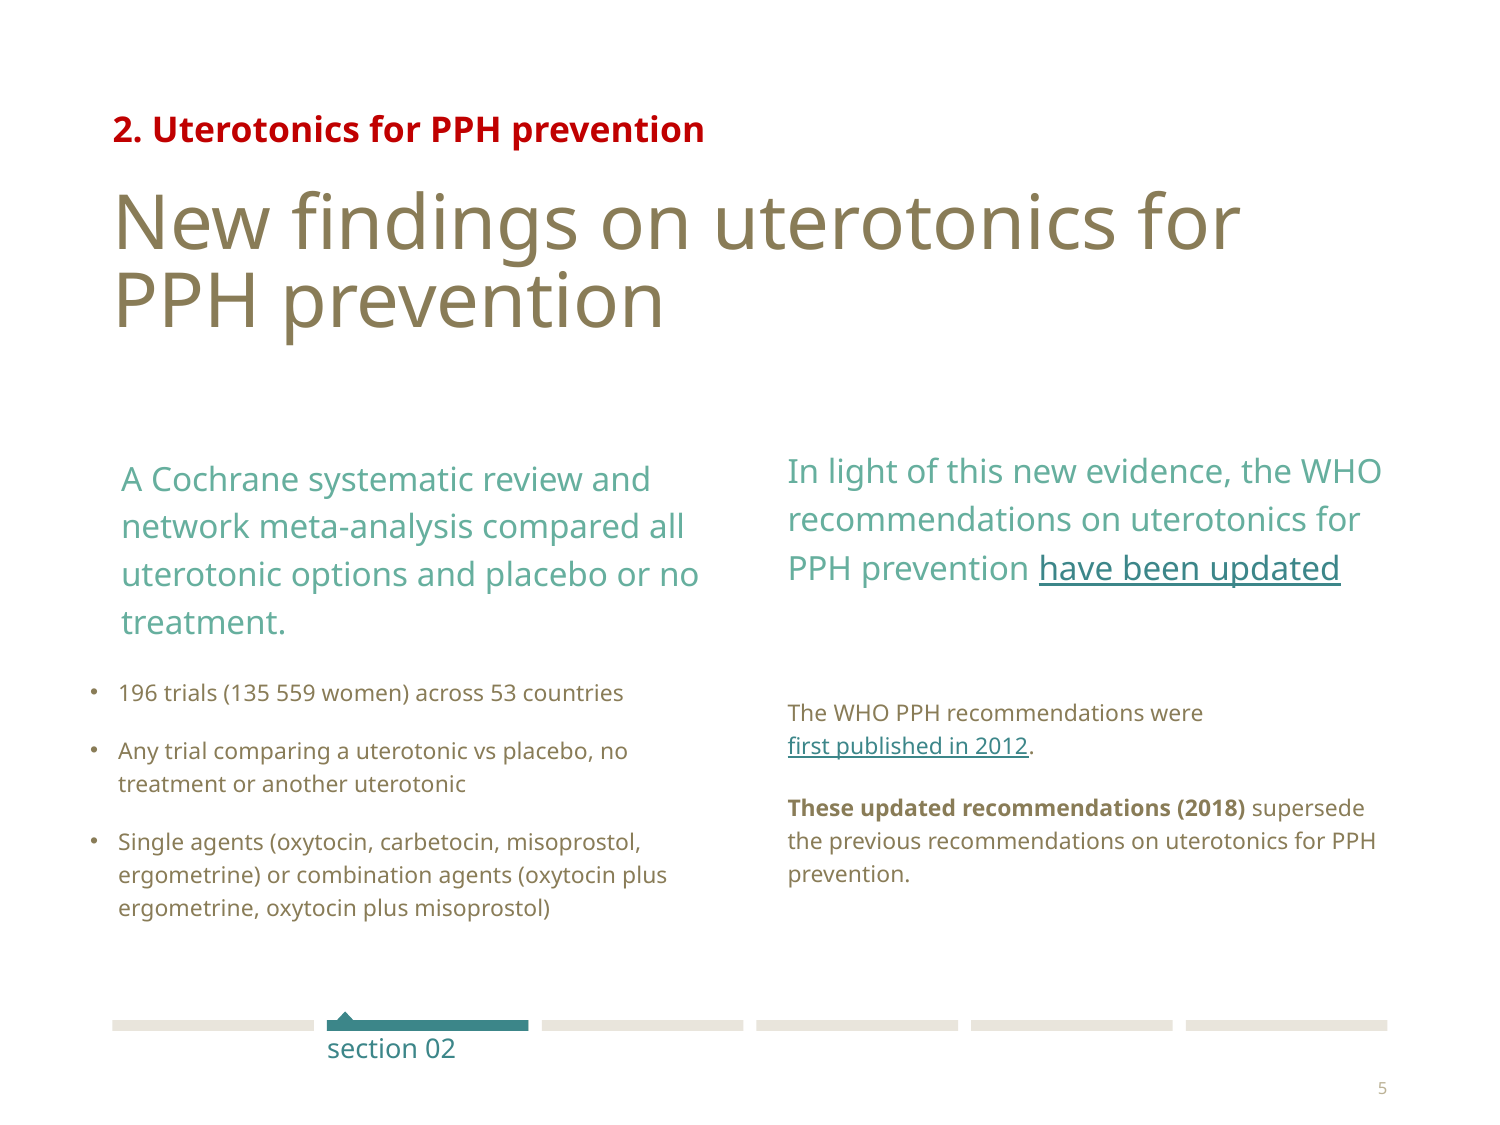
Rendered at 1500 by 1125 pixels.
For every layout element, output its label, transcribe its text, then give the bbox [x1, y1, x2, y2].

text_box [1185, 1020, 1388, 1031]
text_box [326, 1011, 529, 1032]
list 2. Uterotonics for PPH prevention [112, 113, 1388, 188]
text_box A Cochrane systematic review and network meta-analysis compared all uterotonic options and placebo or no treatment. [106, 442, 719, 633]
text_box [971, 1020, 1173, 1031]
text_box [541, 1020, 744, 1031]
list 196 trials (135 559 women) across 53 countries Any trial comparing a uterotonic vs placebo, no treatment or another uterotonic Single agents (oxytocin, carbetocin, misoprostol, ergometrine) or combination agents (oxytocin plus ergometrine, oxytocin plus misoprostol) [89, 632, 690, 893]
text_box [756, 1020, 959, 1031]
list In light of this new evidence, the WHO recommendations on uterotonics for PPH prevention have been updated The WHO PPH recommendations were first published in 2012. These updated recommendations (2018) supersede the previous recommendations on uterotonics for PPH prevention. [787, 442, 1388, 893]
text_box section 02 [327, 1038, 529, 1064]
text_box [112, 1020, 314, 1031]
title New findings on uterotonics for PPH prevention [112, 188, 1388, 338]
